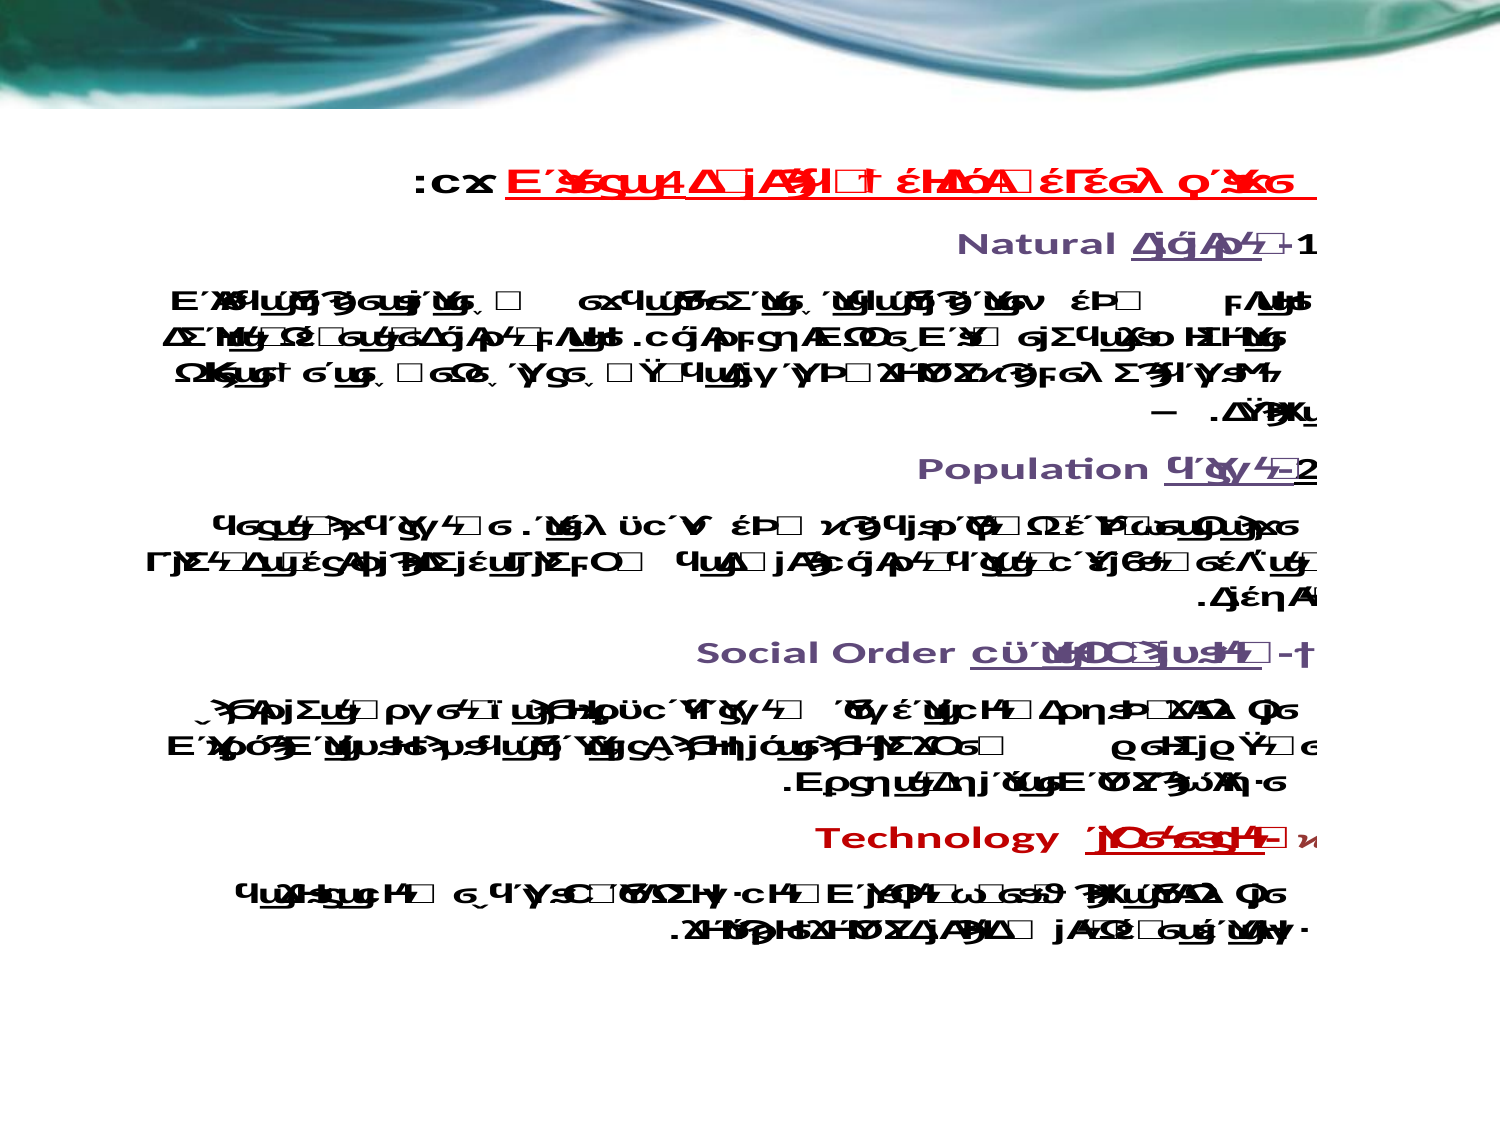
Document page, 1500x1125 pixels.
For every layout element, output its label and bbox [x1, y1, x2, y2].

list [135, 160, 1318, 1020]
picture [0, 0, 1500, 109]
